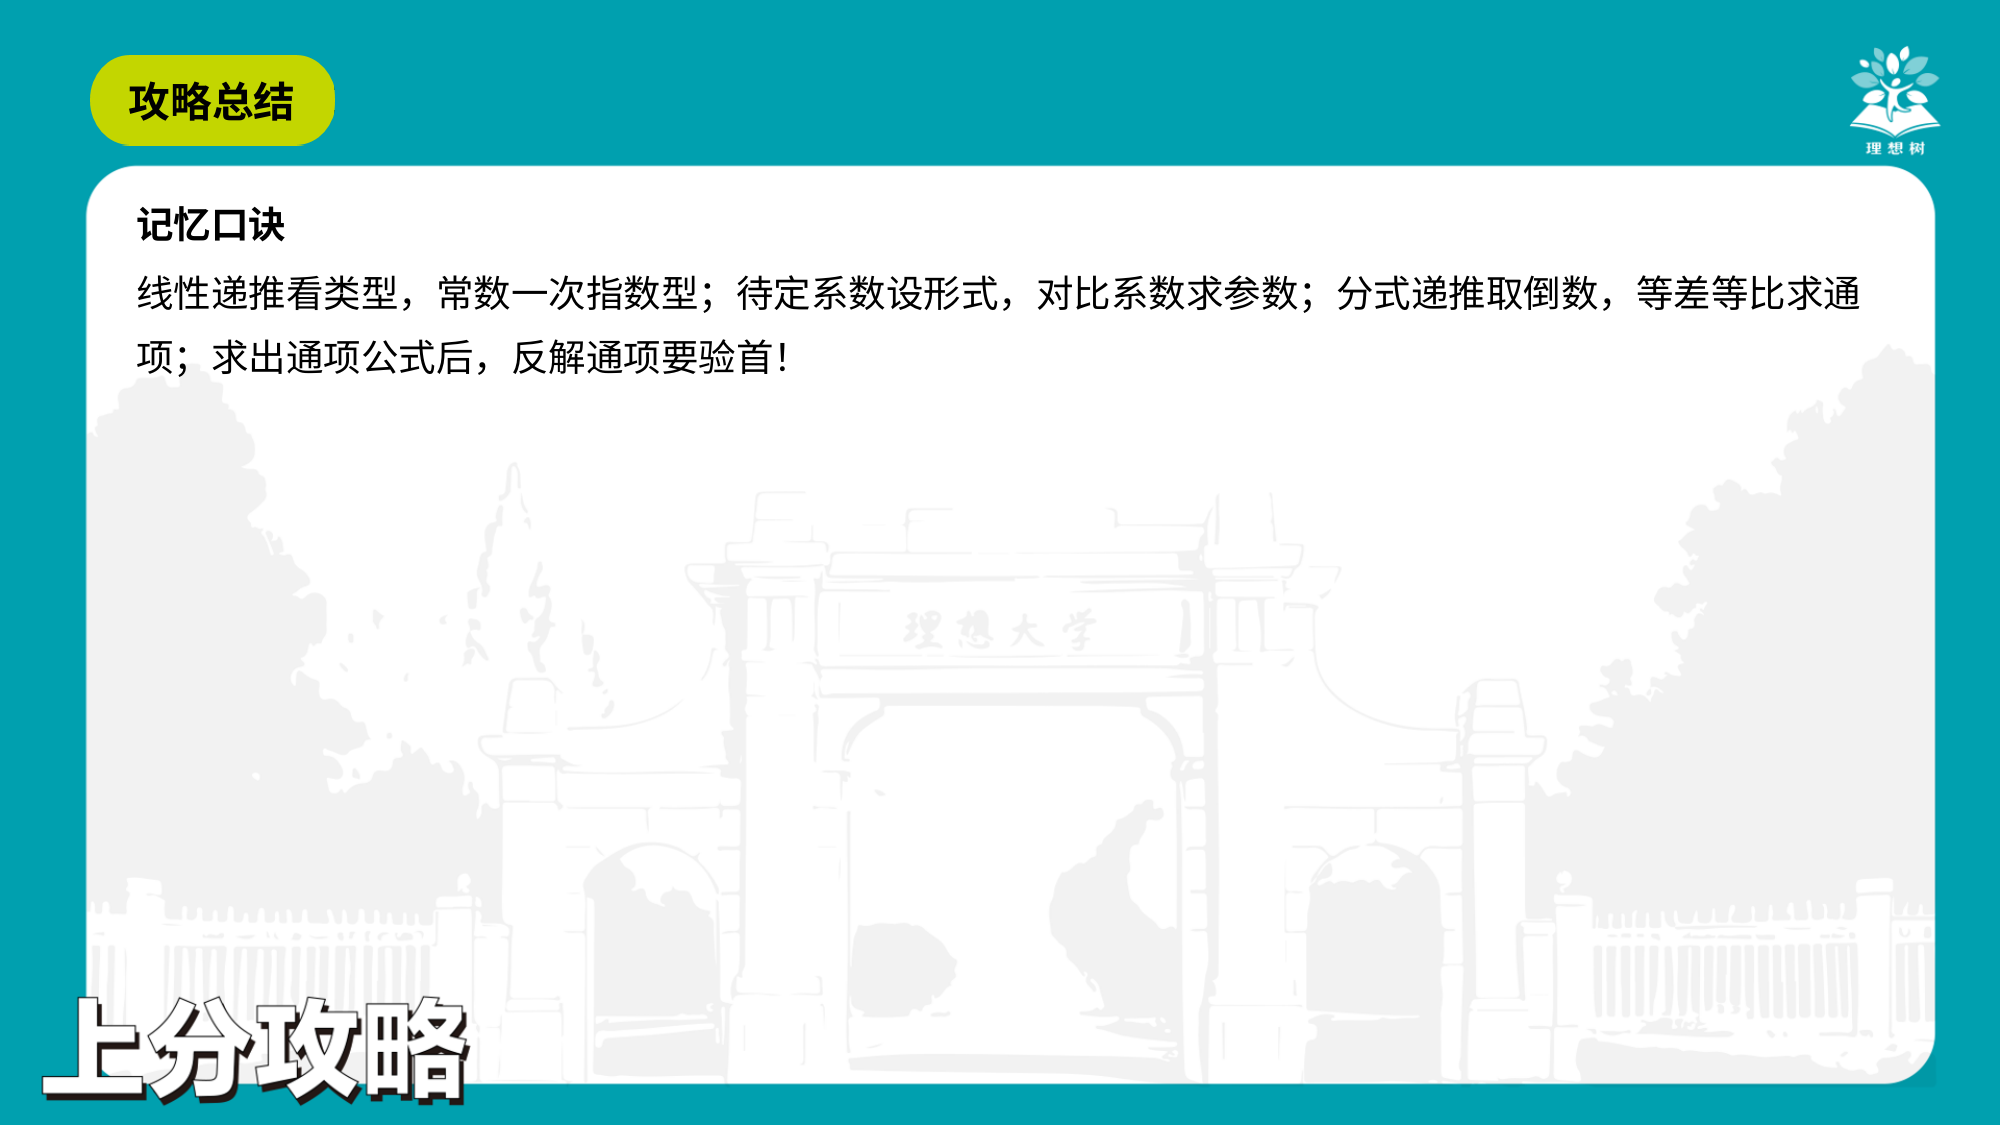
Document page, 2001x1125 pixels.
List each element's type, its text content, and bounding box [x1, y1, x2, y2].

picture [0, 0, 2000, 1125]
text_box 记忆口诀 线性递推看类型，常数一次指数型；待定系数设形式，对比系数求参数；分式递推取倒数，等差等比求通 项；求出通项公式后，反解通项要验首！ [136, 177, 1865, 373]
